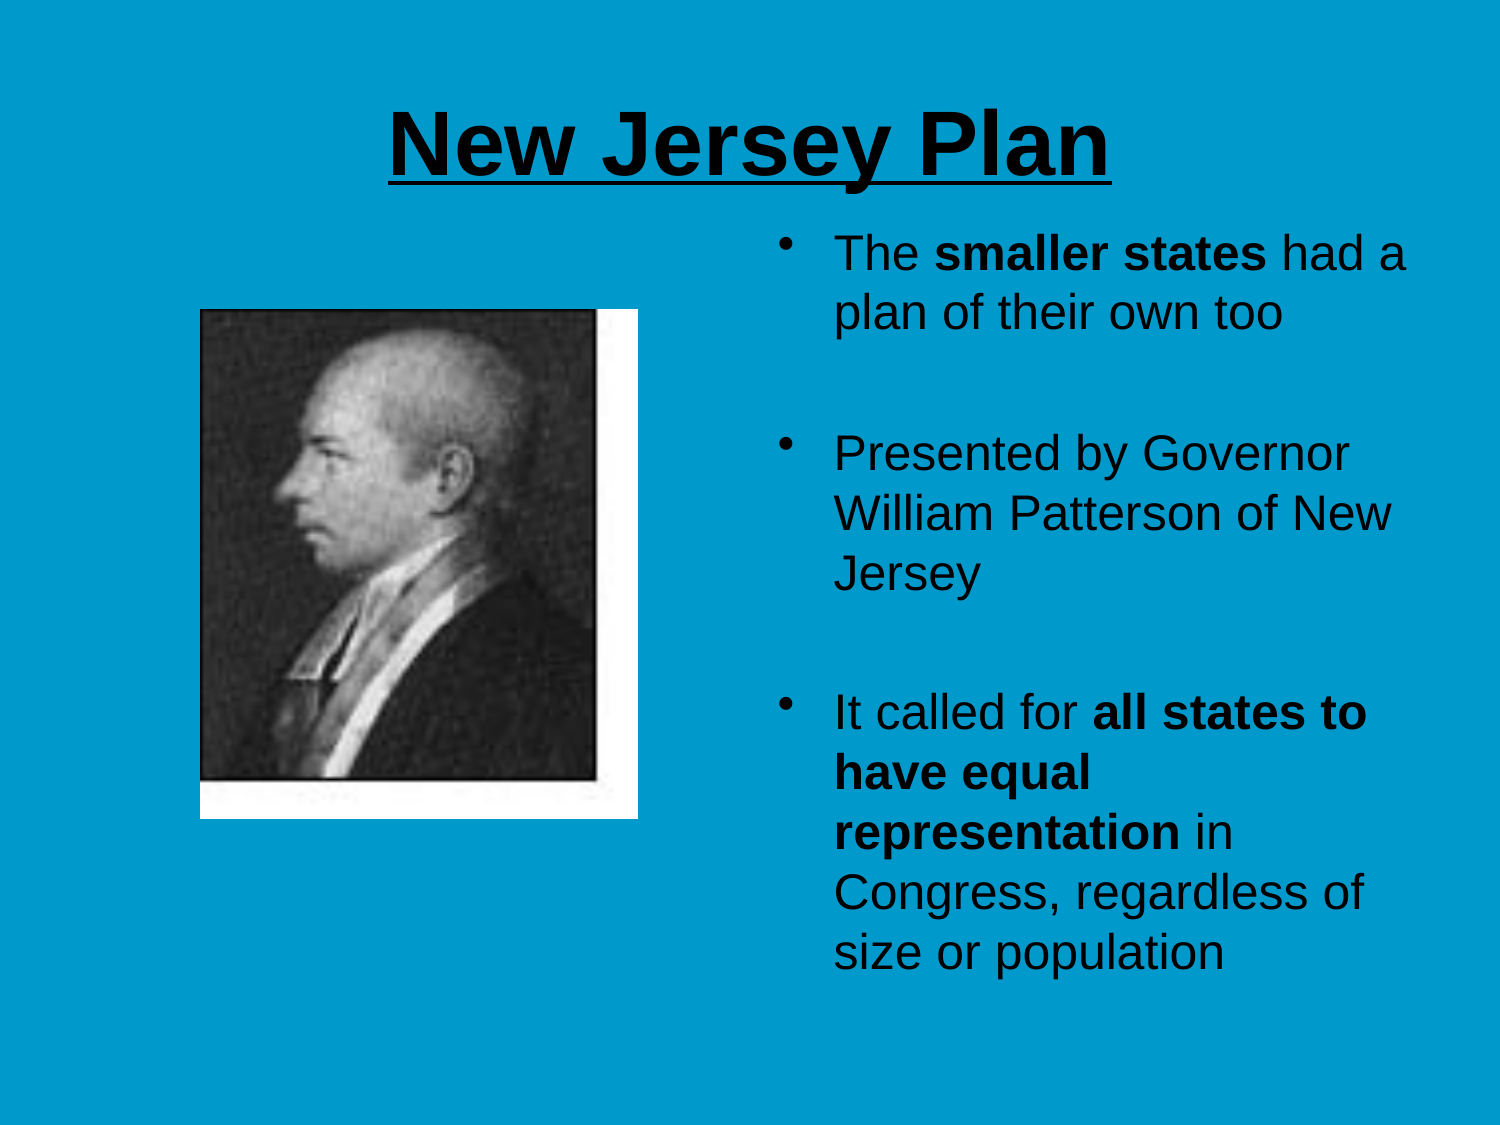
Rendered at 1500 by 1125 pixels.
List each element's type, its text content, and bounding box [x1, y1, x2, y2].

picture [201, 310, 637, 818]
title New Jersey Plan [75, 45, 1425, 233]
list The smaller states had a plan of their own too Presented by Governor William Patterson of New Jersey It called for all states to have equal representation in Congress, regardless of size or population [762, 212, 1425, 1005]
